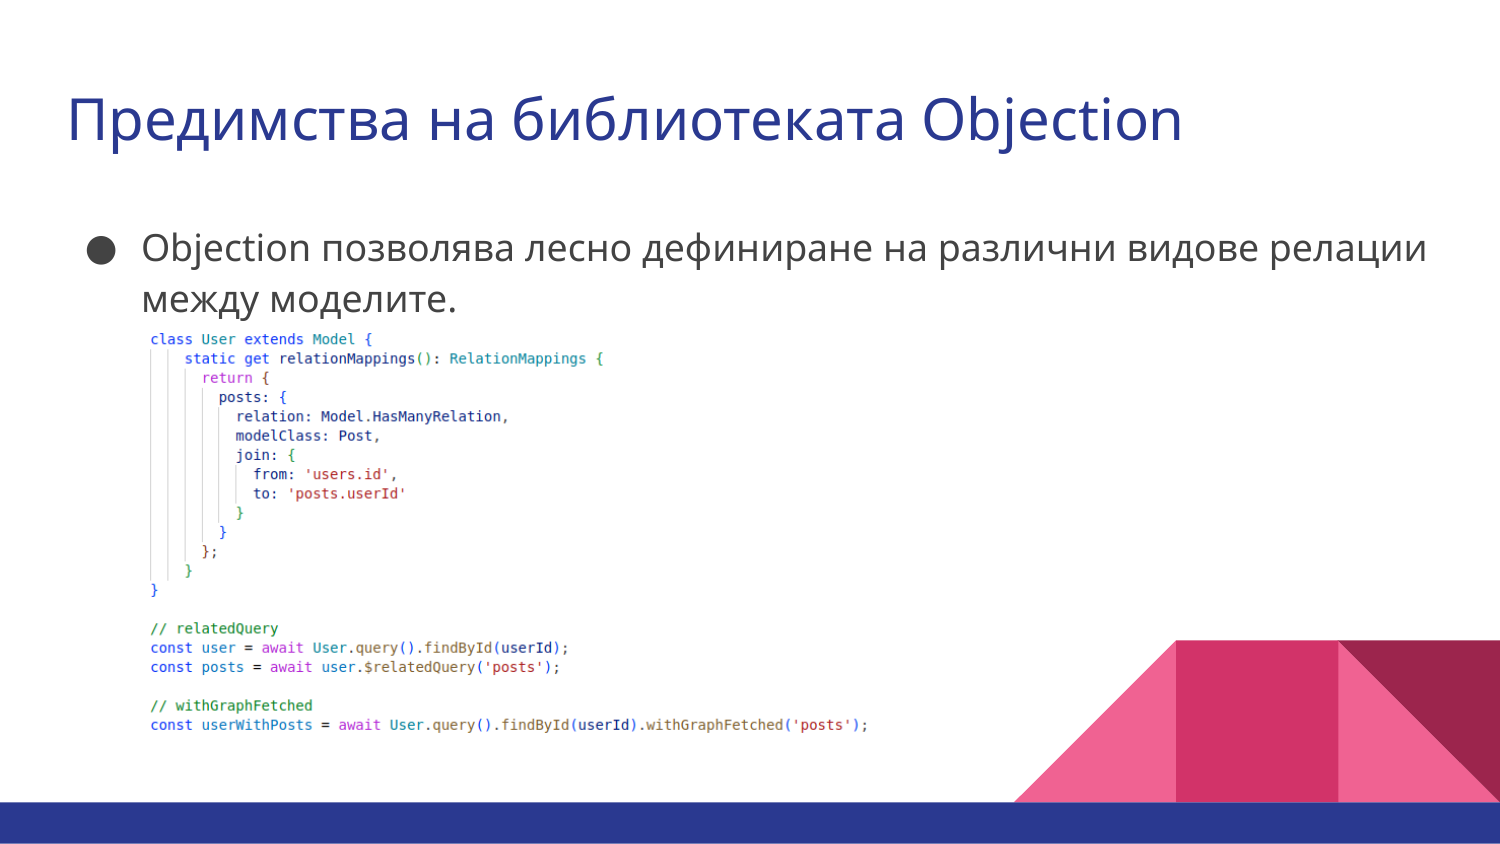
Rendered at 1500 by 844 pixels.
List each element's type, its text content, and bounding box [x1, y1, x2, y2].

list Objection позволява лесно дефиниране на различни видове релации между моделите. [51, 201, 1449, 750]
picture [141, 326, 885, 741]
title Предимства на библиотеката Objection [51, 67, 1449, 167]
